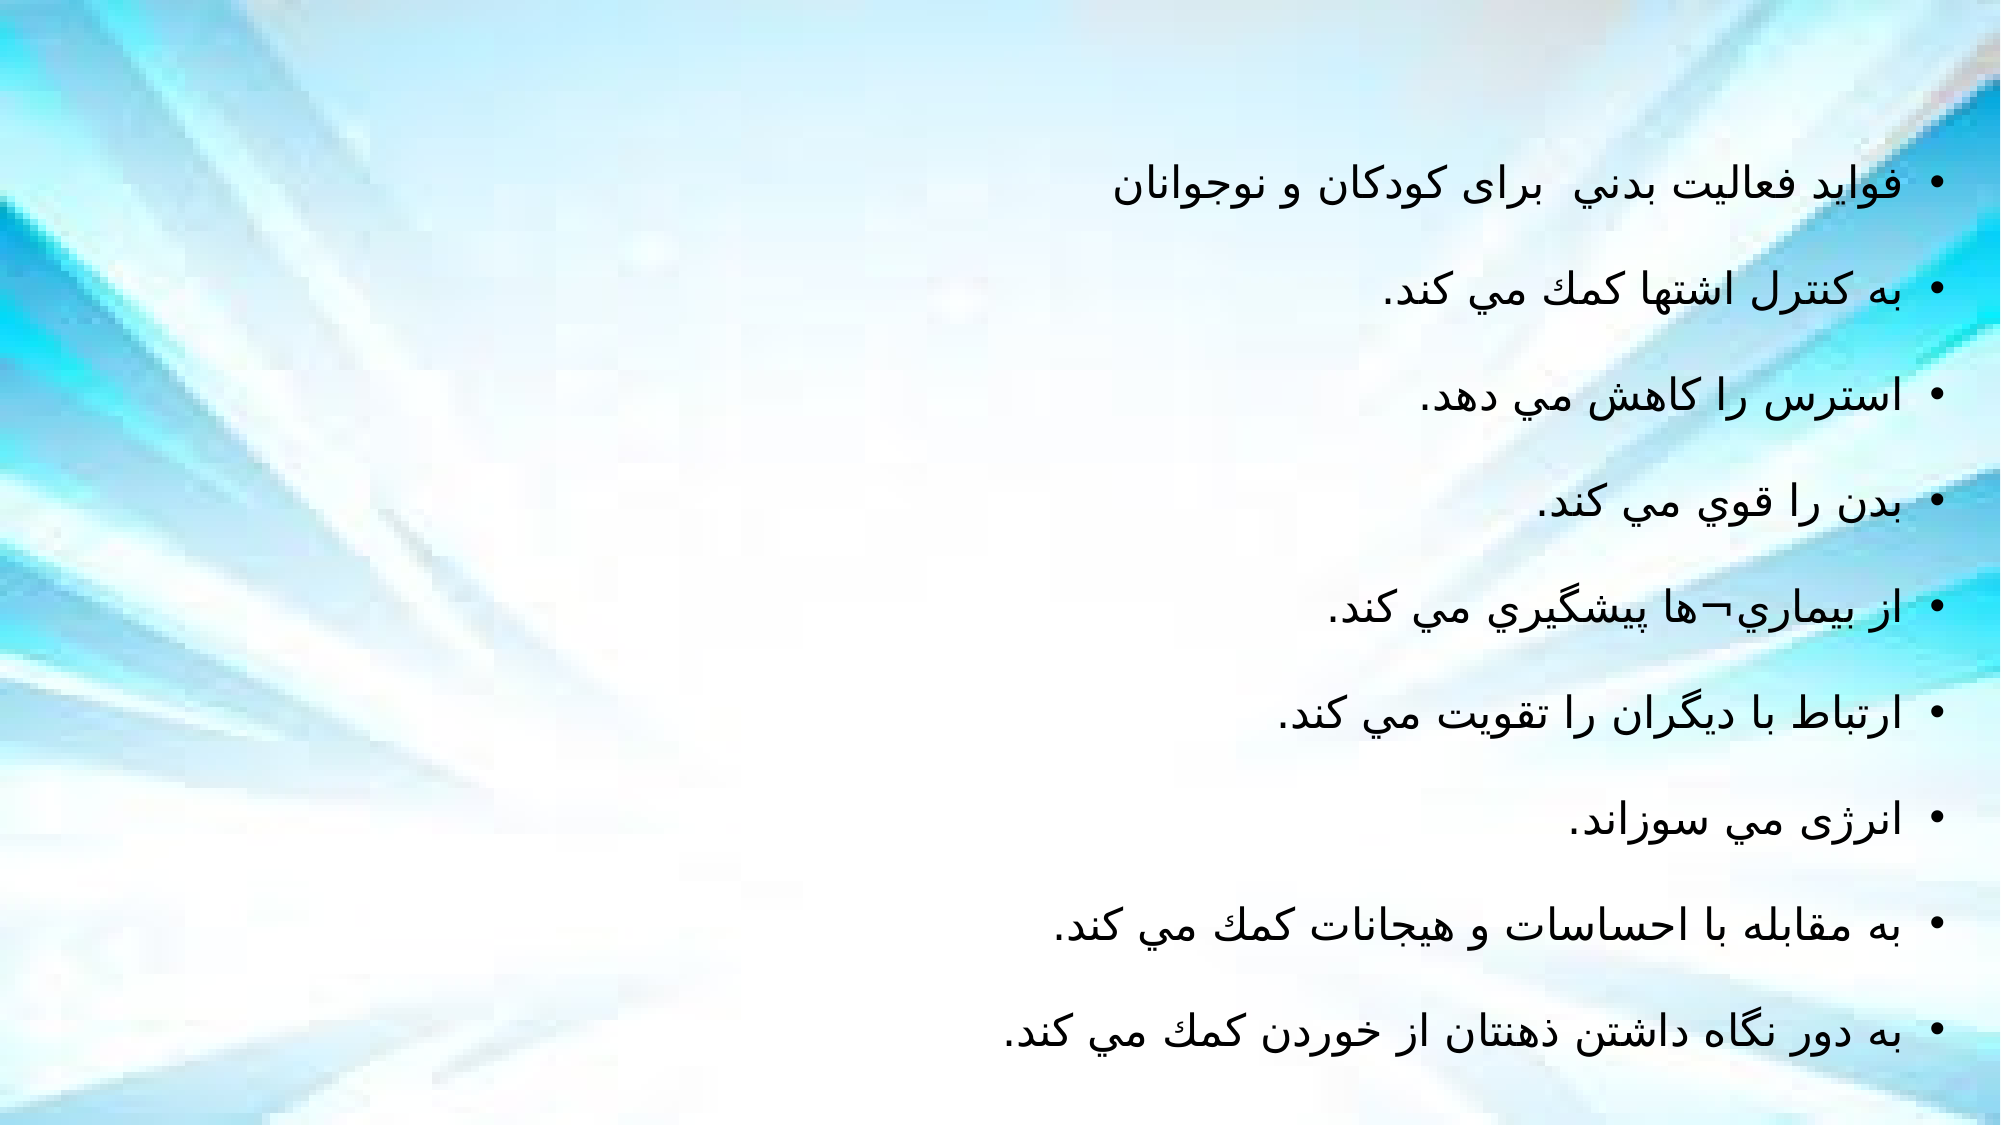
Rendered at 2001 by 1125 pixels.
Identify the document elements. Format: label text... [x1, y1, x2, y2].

list فوايد فعاليت بدني برای کودکان و نوجوانان به كنترل اشتها كمك مي كند. استرس را كاهش مي دهد. بدن را قوي مي كند. از بيماري¬ها پيشگيري مي كند. ارتباط با ديگران را تقويت مي كند. انرژی مي سوزاند. به مقابله با احساسات و هيجانات كمك مي كند. به دور نگاه داشتن ذهنتان از خوردن كمك مي كند. [46, 109, 1957, 1065]
picture [0, 0, 2001, 1125]
